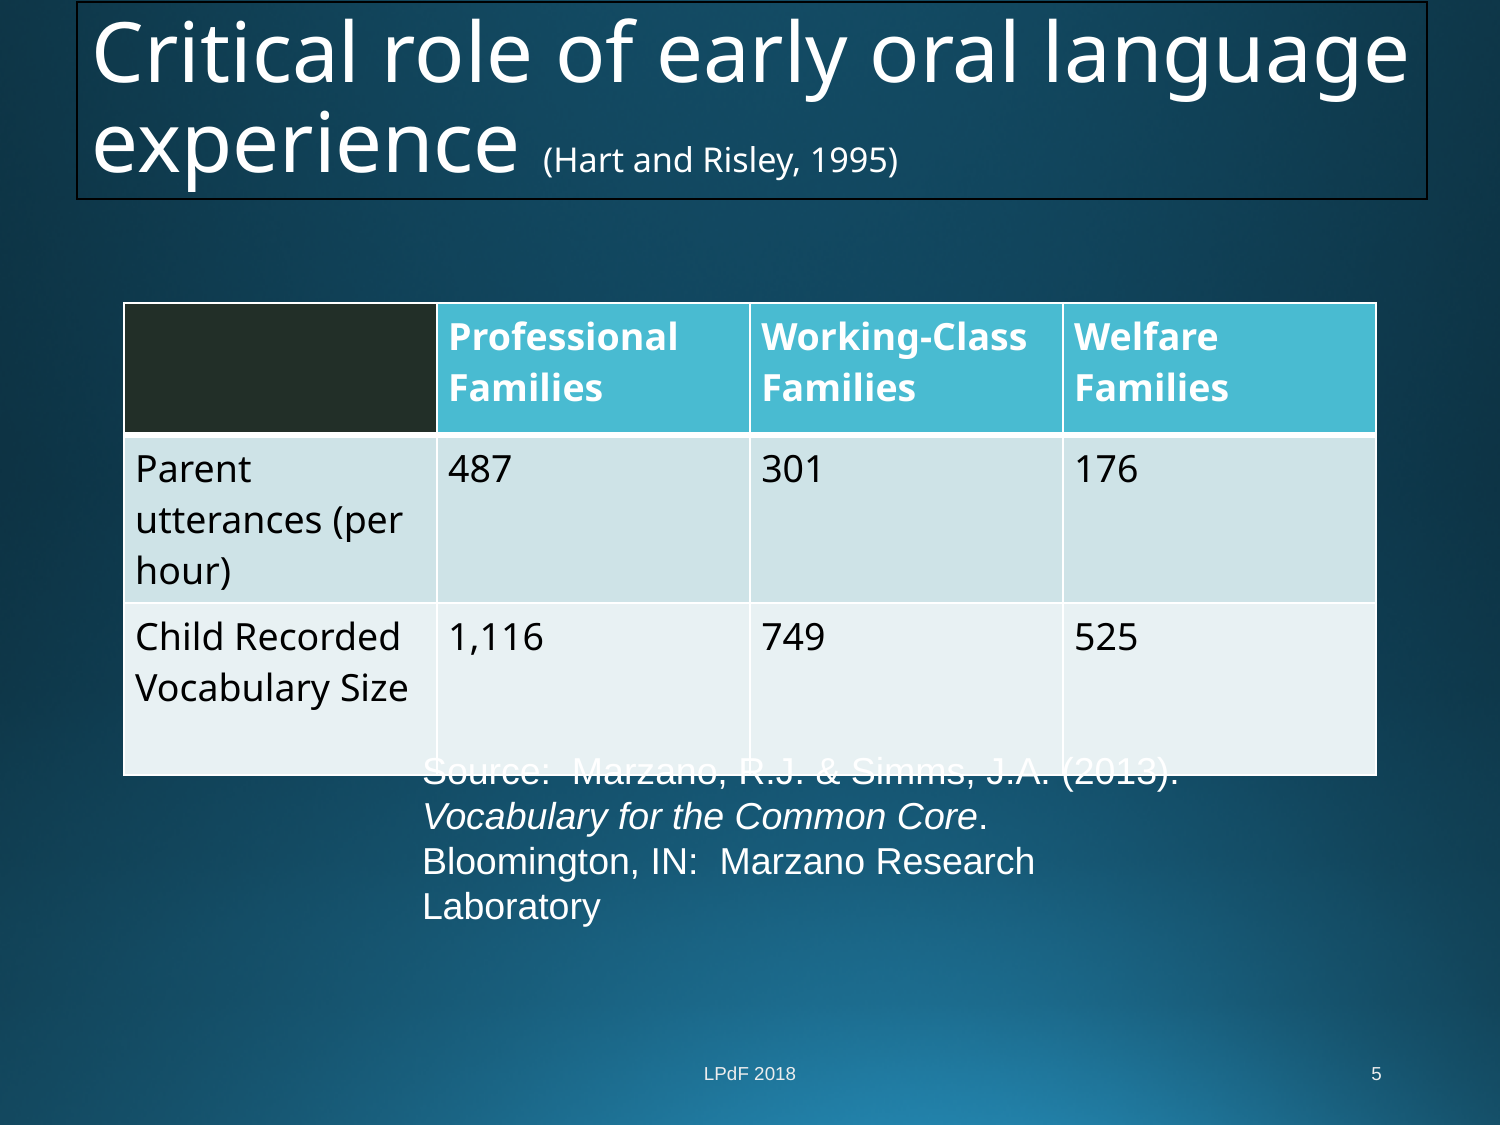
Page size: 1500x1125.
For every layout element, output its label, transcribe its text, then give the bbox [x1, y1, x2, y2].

title Critical role of early oral language experience (Hart and Risley, 1995) [76, 1, 1428, 200]
table_cell Parent utterances (per hour) [125, 438, 436, 602]
picture [0, 0, 1500, 1125]
table_cell 525 [1064, 604, 1375, 774]
table_header Professional Families [438, 304, 749, 432]
table_header Welfare Families [1064, 304, 1375, 432]
table_cell 749 [751, 604, 1062, 739]
table_cell 1,116 [438, 604, 749, 739]
text_box Source: Marzano, R.J. & Simms, J.A. (2013). Vocabulary for the Common Core. Bloomington, IN: Marzano Research Laboratory [407, 739, 1230, 935]
table_header [125, 304, 436, 432]
table_cell 487 [438, 438, 749, 602]
table_cell 176 [1064, 438, 1375, 602]
table_cell 301 [751, 438, 1062, 602]
footer LPdF 2018 [496, 1042, 1004, 1103]
slide_number 5 [1059, 1042, 1397, 1103]
table_header Working-Class Families [751, 304, 1062, 432]
table_cell Child Recorded Vocabulary Size [125, 604, 436, 774]
